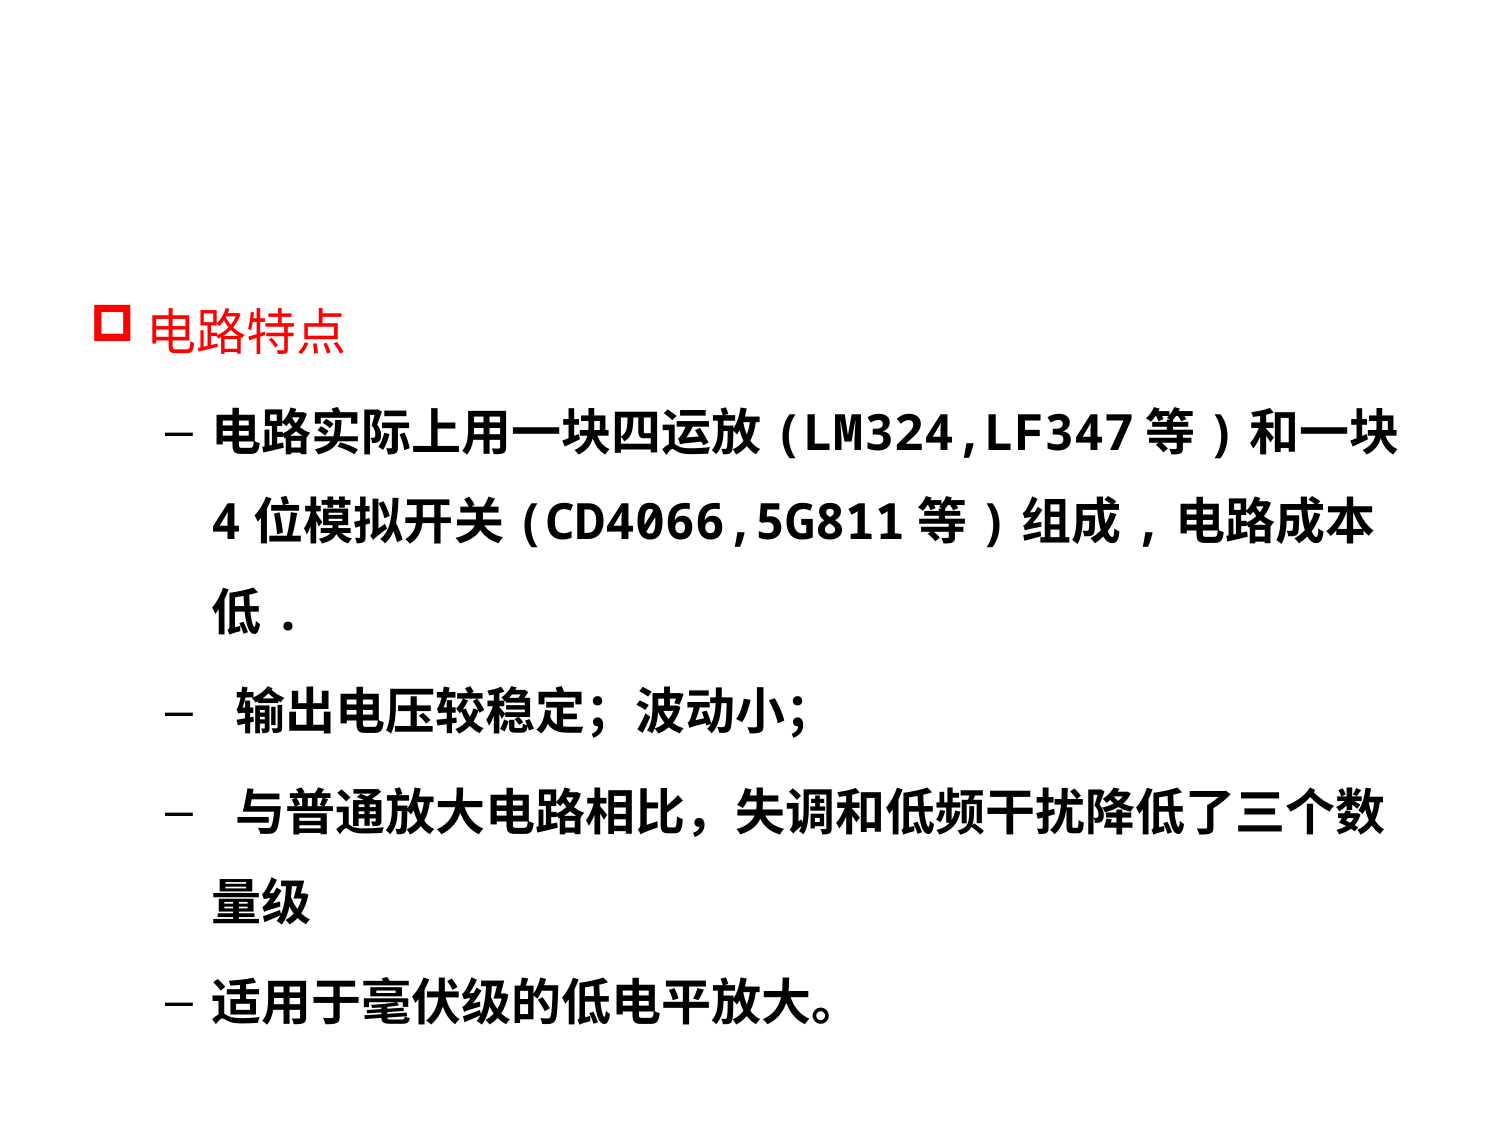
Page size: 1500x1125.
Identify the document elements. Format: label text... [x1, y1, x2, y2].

list 电路特点 电路实际上用一块四运放(LM324,LF347等)和一块4位模拟开关(CD4066,5G811等)组成,电路成本低. 输出电压较稳定；波动小； 与普通放大电路相比，失调和低频干扰降低了三个数量级 适用于毫伏级的低电平放大。 [74, 262, 1426, 1006]
